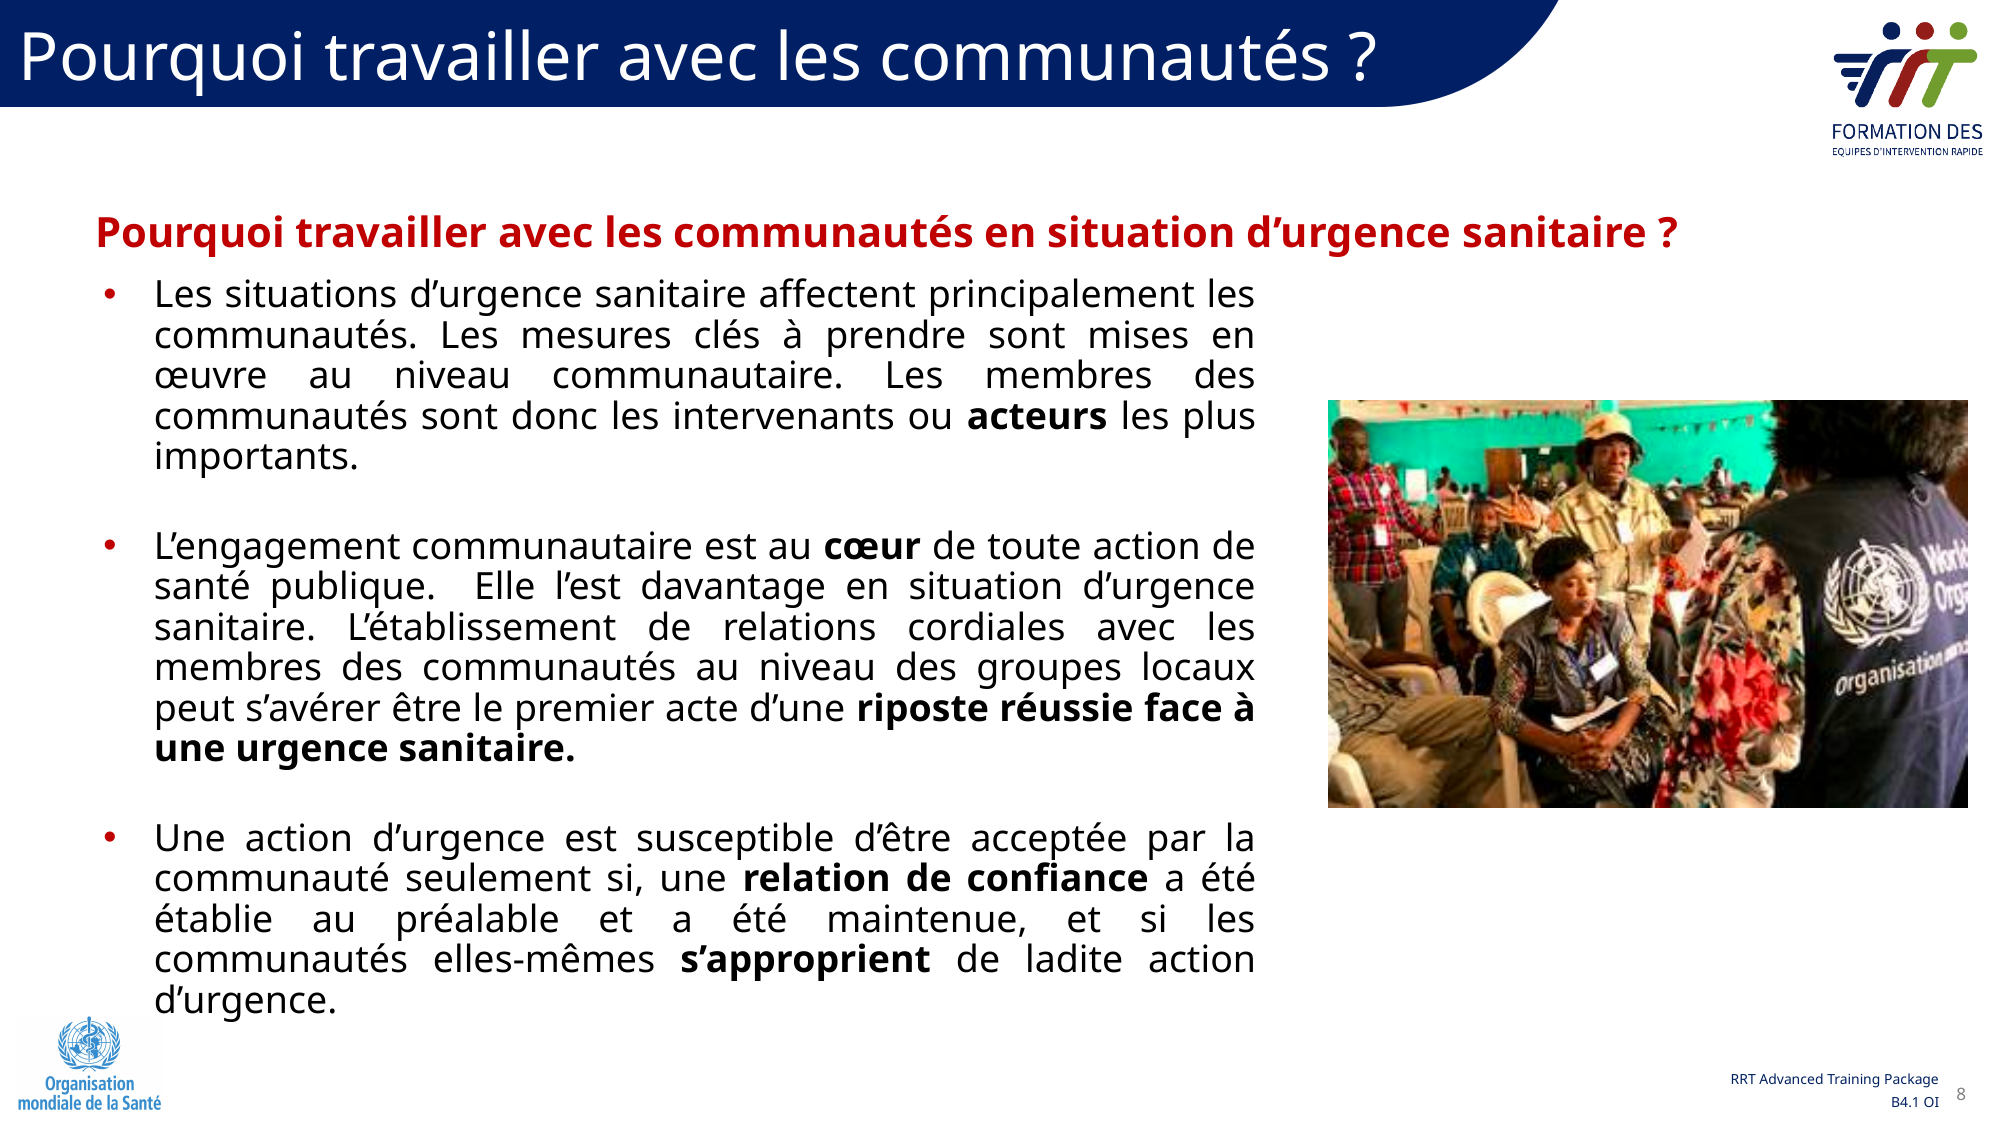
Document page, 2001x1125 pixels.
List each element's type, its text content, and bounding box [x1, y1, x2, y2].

picture [1479, 0, 1583, 107]
picture [1832, 21, 1983, 157]
picture [17, 1015, 162, 1111]
text_box Les situations d’urgence sanitaire affectent principalement les communautés. Les mesures clés à prendre sont mises en œuvre au niveau communautaire. Les membres des communautés sont donc les intervenants ou acteurs les plus importants. L’engagement communautaire est au cœur de toute action de santé publique. Elle l’est davantage en situation d’urgence sanitaire. L’établissement de relations cordiales avec les membres des communautés au niveau des groupes locaux peut s’avérer être le premier acte d’une riposte réussie face à une urgence sanitaire. Une action d’urgence est susceptible d’être acceptée par la communauté seulement si, une relation de confiance a été établie au préalable et a été maintenue, et si les communautés elles-mêmes s’approprient de ladite action d’urgence. [95, 268, 1264, 1032]
list Pourquoi travailler avec les communautés en situation d’urgence sanitaire ? [87, 204, 1905, 305]
picture [1327, 400, 1968, 808]
picture [0, 0, 10, 107]
title Pourquoi travailler avec les communautés ? [10, 0, 1479, 119]
